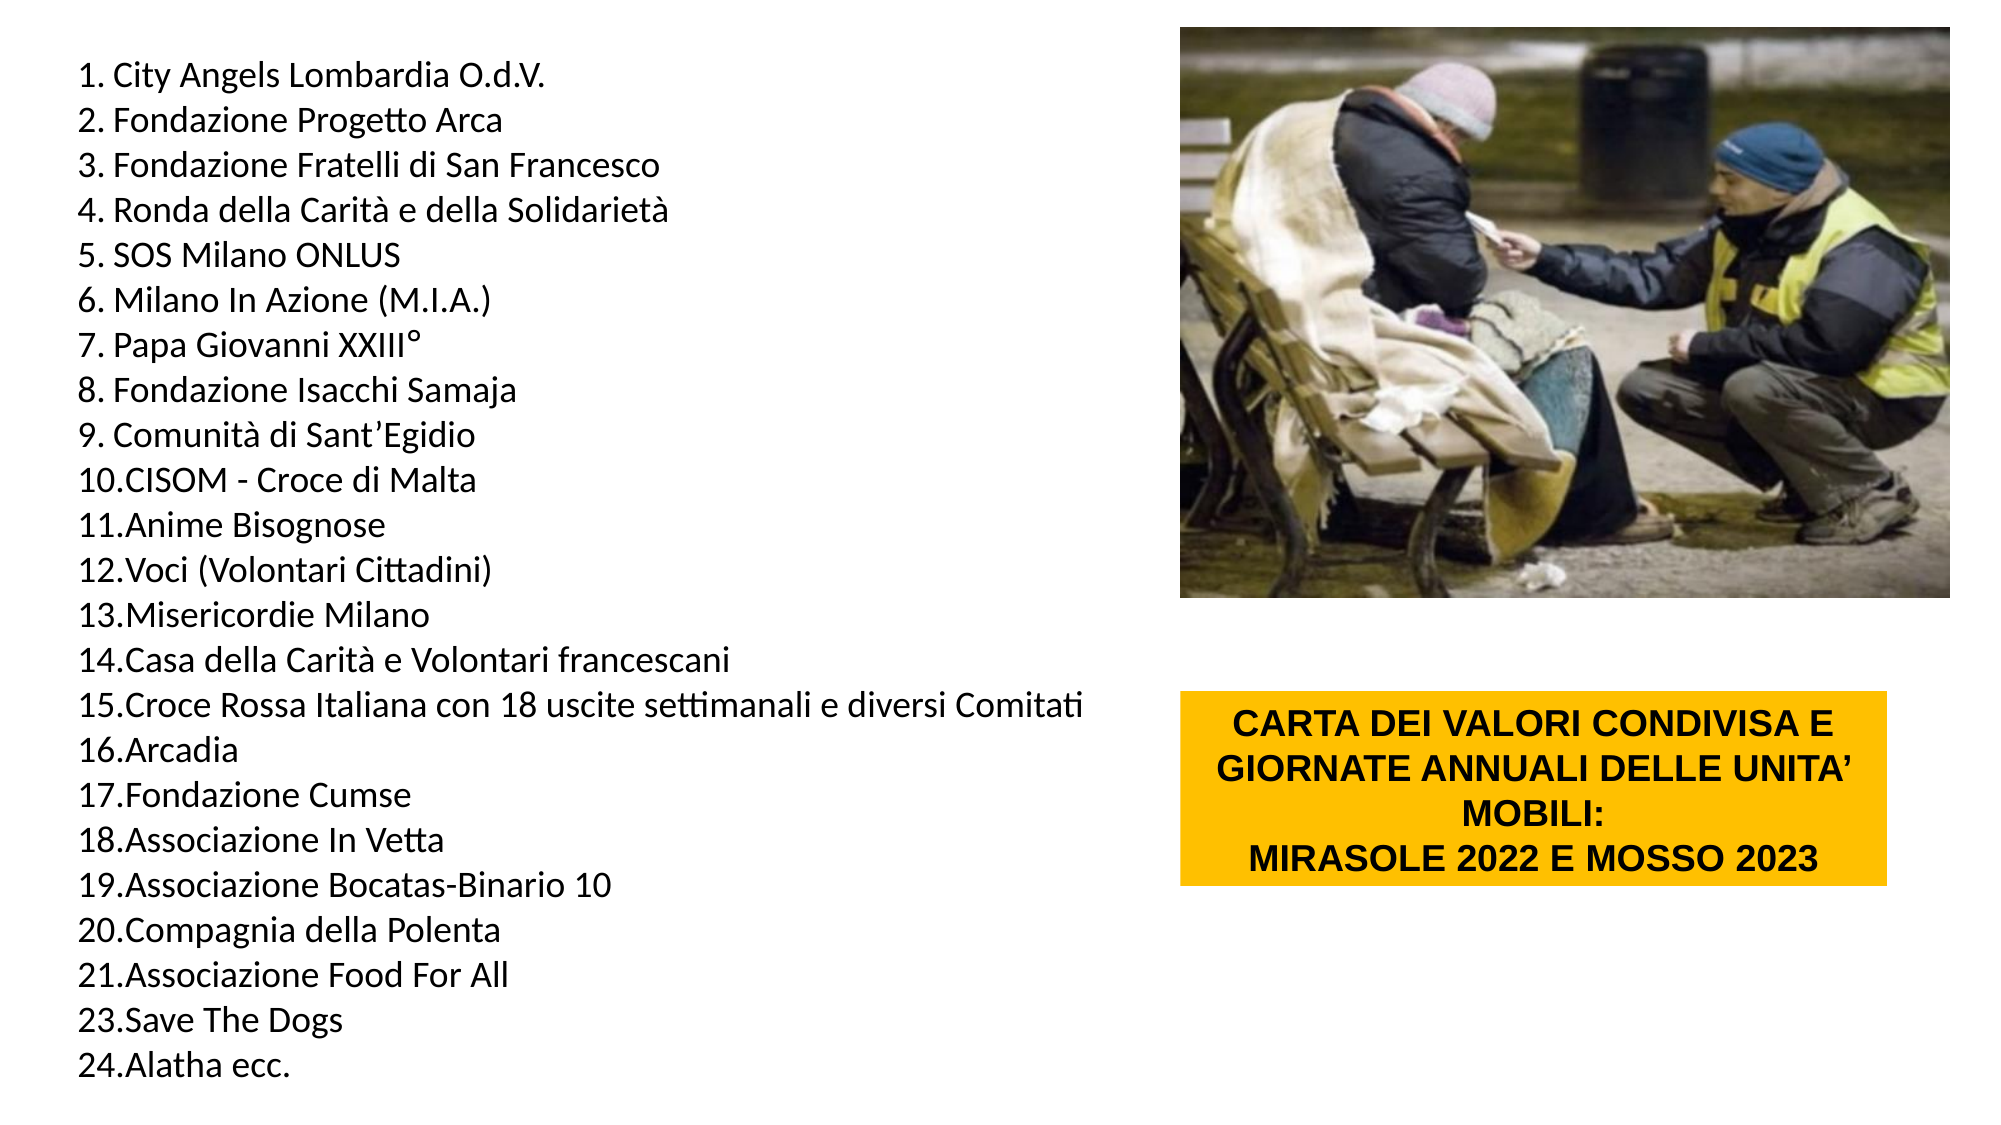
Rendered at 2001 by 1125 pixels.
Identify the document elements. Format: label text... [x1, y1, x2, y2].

text_box City Angels Lombardia O.d.V. Fondazione Progetto Arca Fondazione Fratelli di San Francesco Ronda della Carità e della Solidarietà SOS Milano ONLUS Milano In Azione (M.I.A.) Papa Giovanni XXIII° Fondazione Isacchi Samaja Comunità di Sant’Egidio CISOM - Croce di Malta Anime Bisognose Voci (Volontari Cittadini) Misericordie Milano Casa della Carità e Volontari francescani Croce Rossa Italiana con 18 uscite settimanali e diversi Comitati Arcadia Fondazione Cumse Associazione In Vetta Associazione Bocatas-Binario 10 Compagnia della Polenta Associazione Food For All 23.Save The Dogs 24.Alatha ecc. [62, 42, 1887, 1093]
text_box CARTA DEI VALORI CONDIVISA E GIORNATE ANNUALI DELLE UNITA’ MOBILI: MIRASOLE 2022 E MOSSO 2023 [1180, 691, 1887, 886]
picture [1180, 27, 1950, 599]
